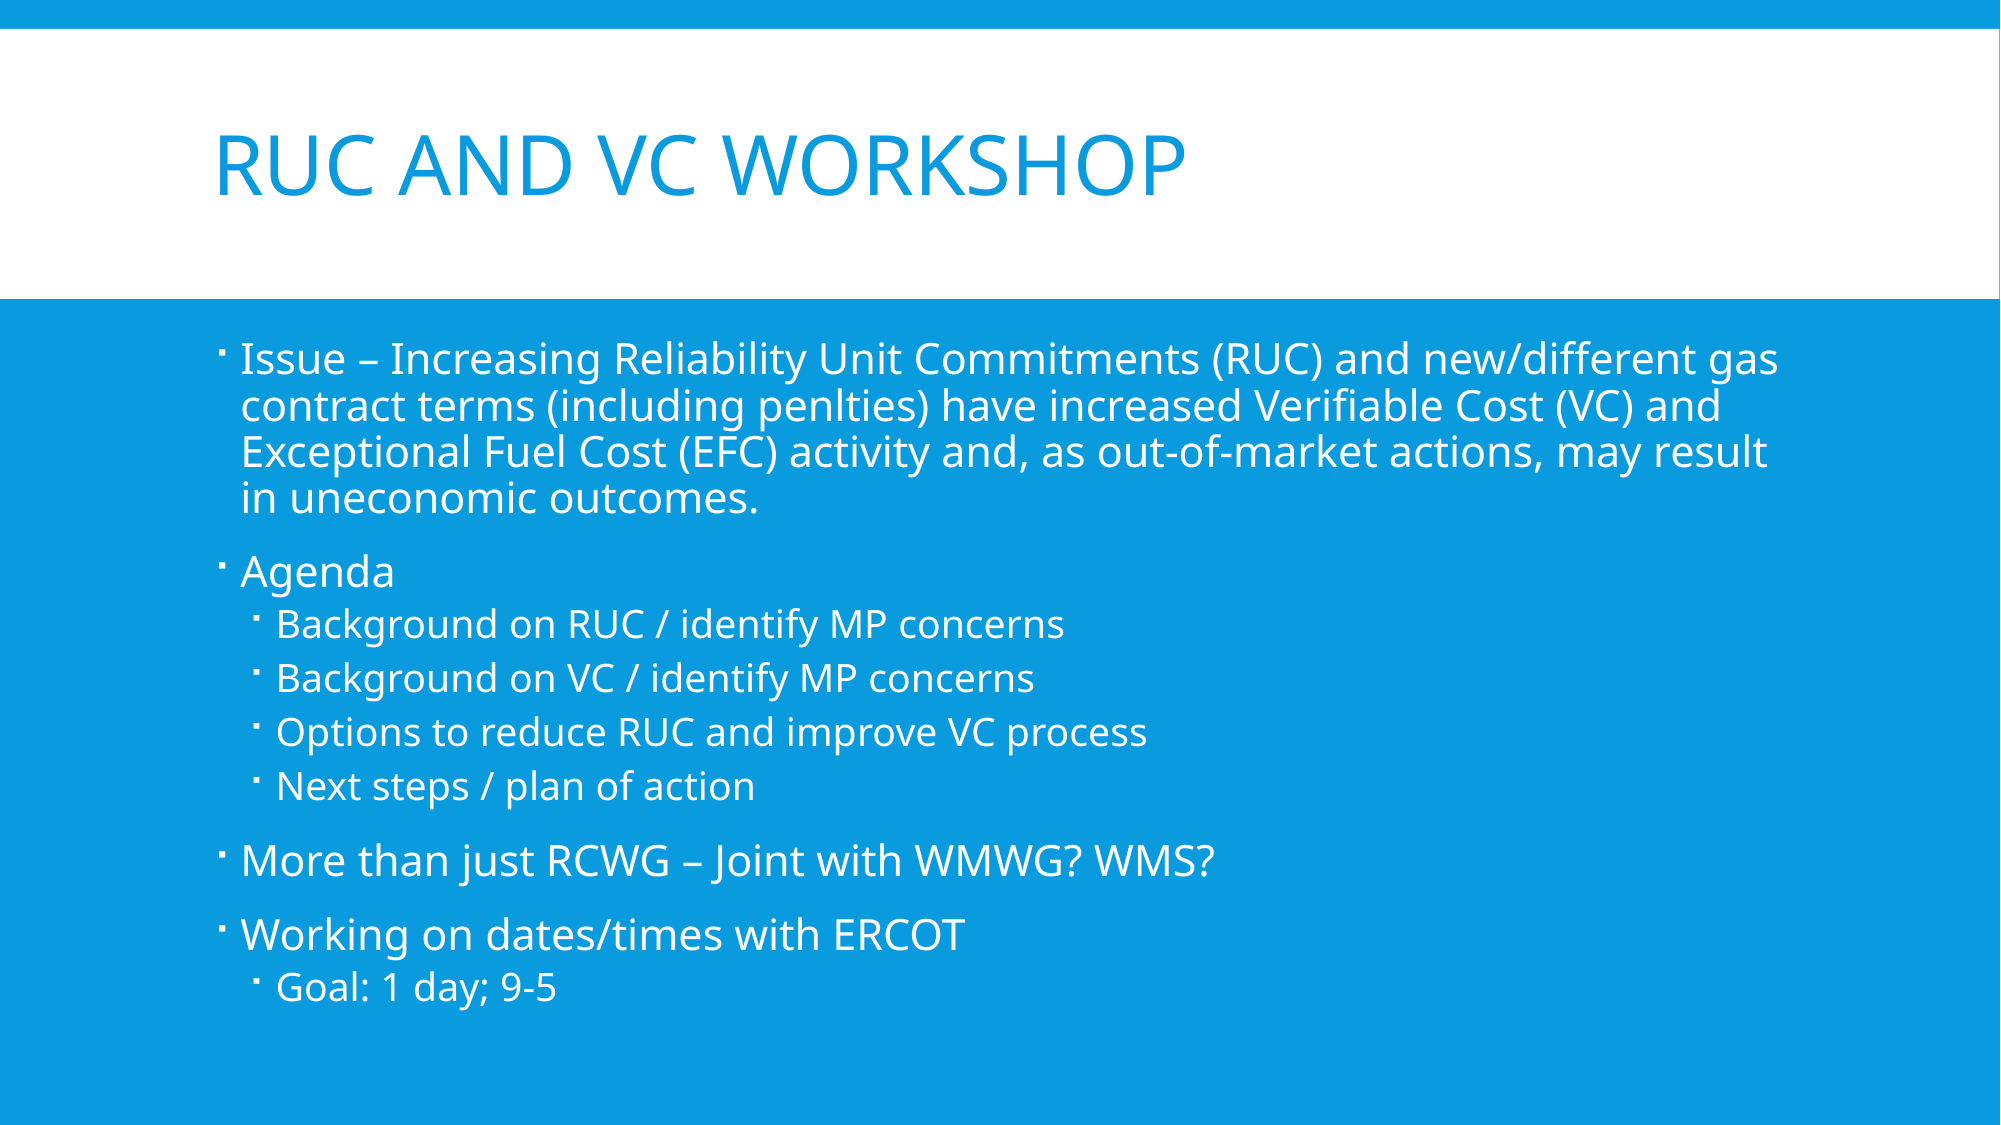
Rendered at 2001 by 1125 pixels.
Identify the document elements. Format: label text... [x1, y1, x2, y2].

list Issue – Increasing Reliability Unit Commitments (RUC) and new/different gas contract terms (including penlties) have increased Verifiable Cost (VC) and Exceptional Fuel Cost (EFC) activity and, as out-of-market actions, may result in uneconomic outcomes. Agenda Background on RUC / identify MP concerns Background on VC / identify MP concerns Options to reduce RUC and improve VC process Next steps / plan of action More than just RCWG – Joint with WMWG? WMS? Working on dates/times with ERCOT Goal: 1 day; 9-5 [197, 329, 1803, 1020]
title RUC and VC Workshop [197, 46, 1803, 295]
